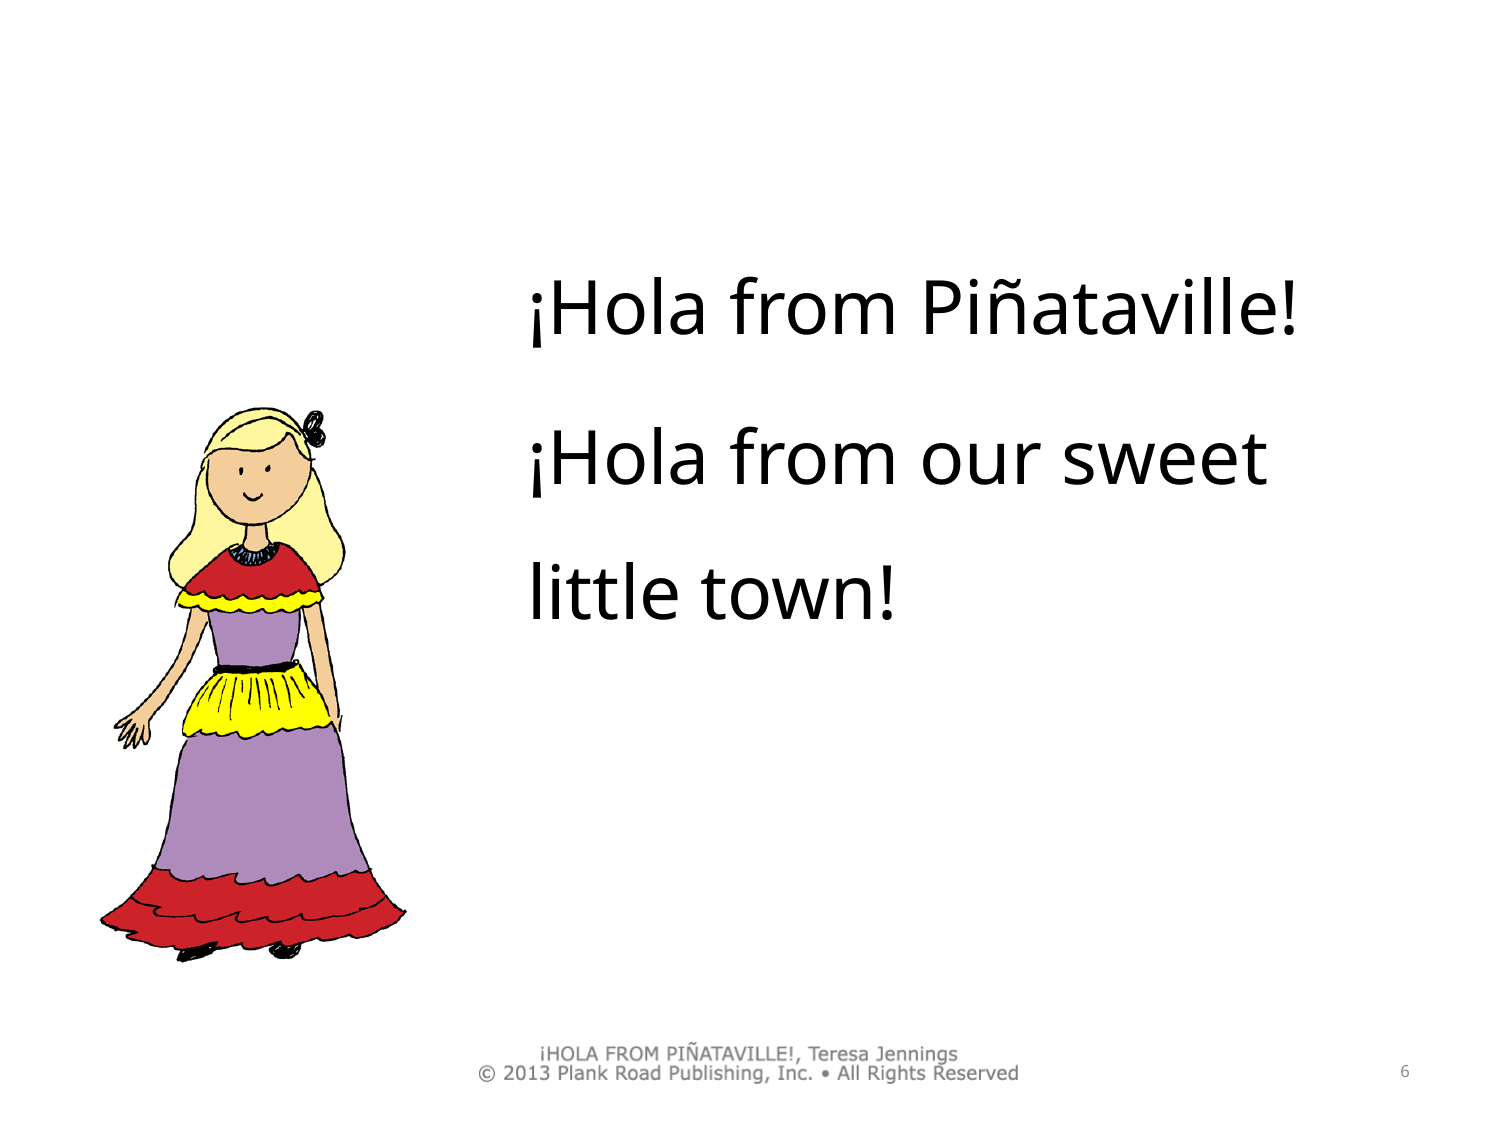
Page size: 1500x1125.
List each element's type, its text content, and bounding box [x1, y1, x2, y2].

picture [479, 1042, 1018, 1084]
picture [75, 390, 428, 989]
slide_number 6 [1074, 1042, 1425, 1103]
list ¡Hola from Piñataville! ¡Hola from our sweet little town! [512, 207, 1425, 989]
